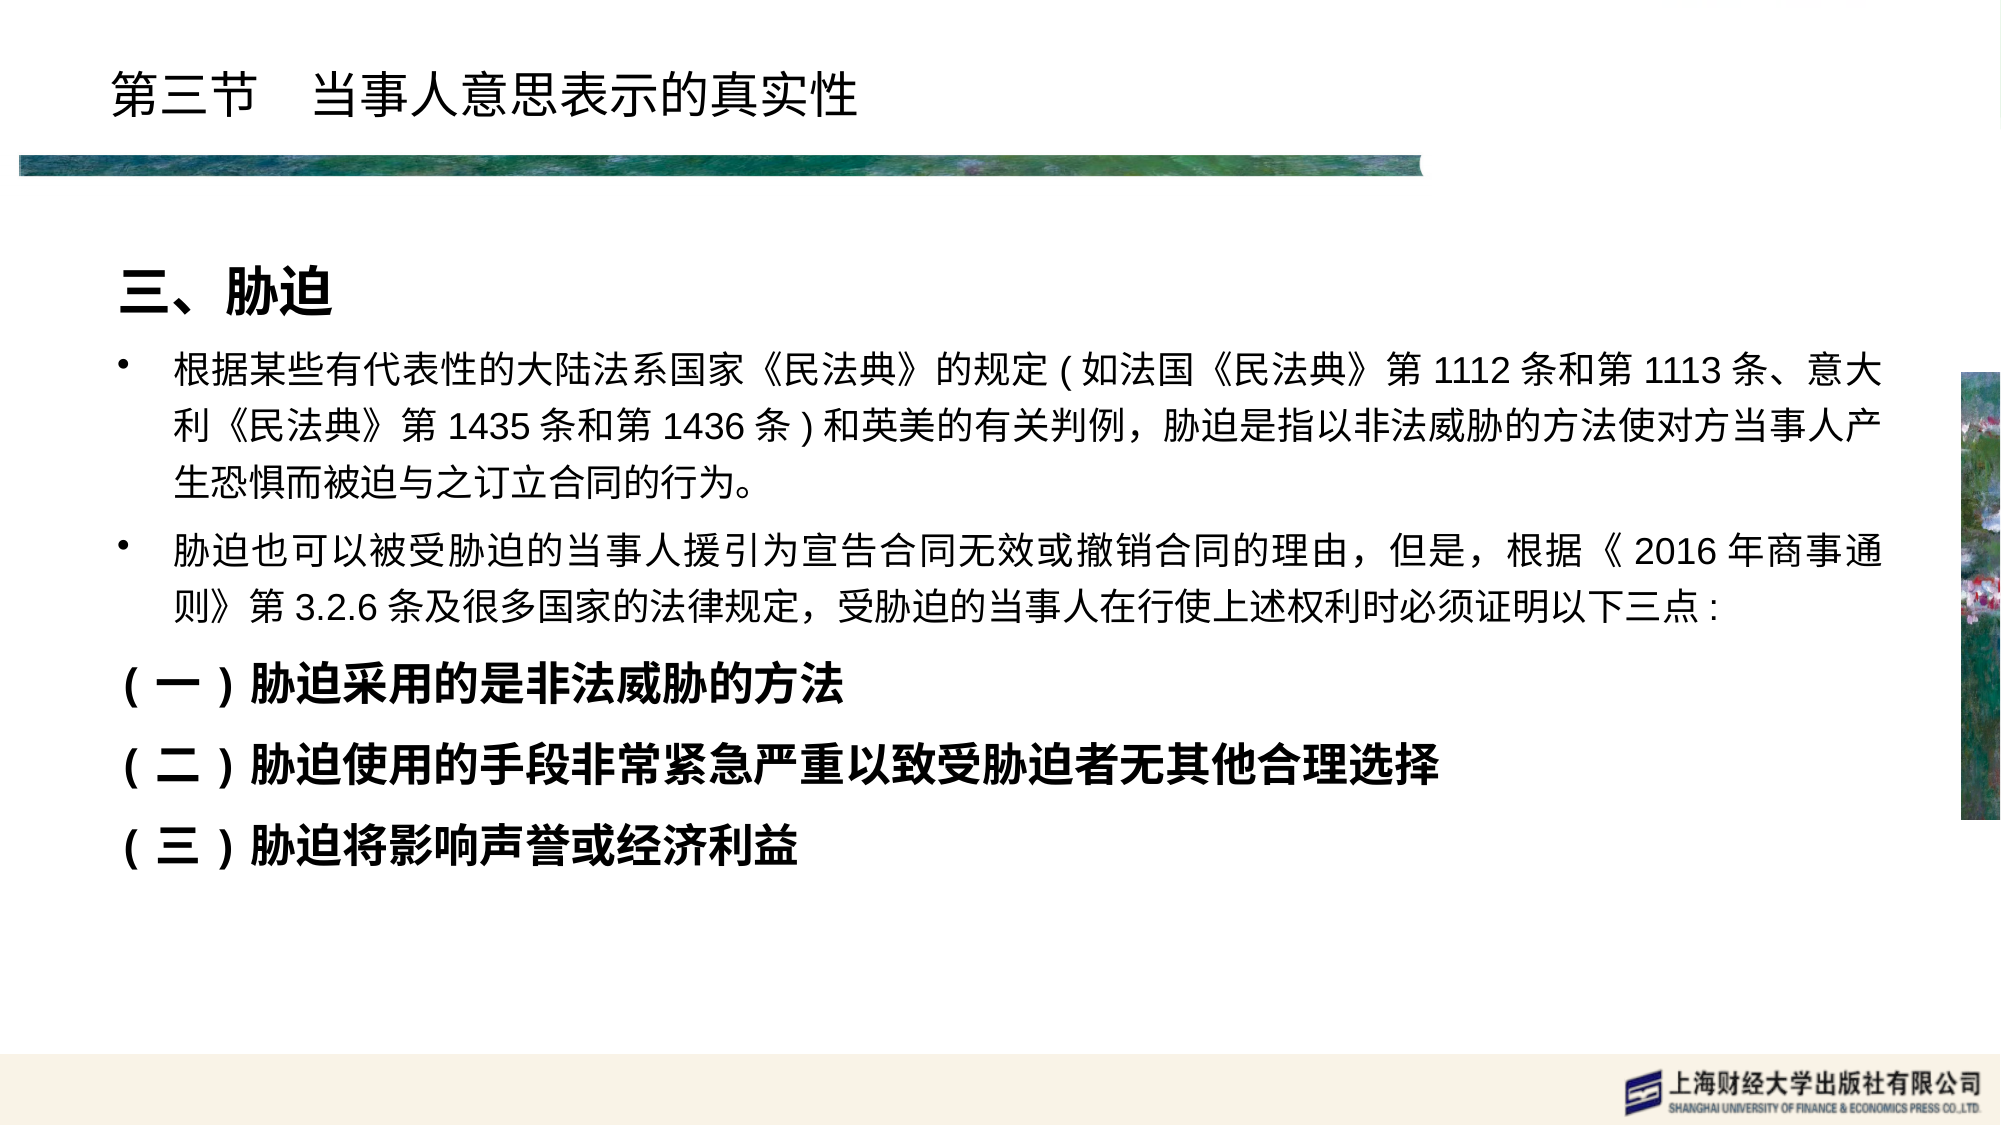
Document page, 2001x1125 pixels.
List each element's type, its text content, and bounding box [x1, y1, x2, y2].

list 三、胁迫 根据某些有代表性的大陆法系国家《民法典》的规定(如法国《民法典》第1112条和第1113条、意大利《民法典》第1435条和第1436条)和英美的有关判例，胁迫是指以非法威胁的方法使对方当事人产生恐惧而被迫与之订立合同的行为。 胁迫也可以被受胁迫的当事人援引为宣告合同无效或撤销合同的理由，但是，根据《2016年商事通则》第3.2.6条及很多国家的法律规定，受胁迫的当事人在行使上述权利时必须证明以下三点: (一)胁迫采用的是非法威胁的方法 (二)胁迫使用的手段非常紧急严重以致受胁迫者无其他合理选择 (三)胁迫将影响声誉或经济利益 [102, 233, 1898, 1032]
title 第三节 当事人意思表示的真实性 [94, 42, 1451, 146]
picture [0, 0, 2001, 1125]
